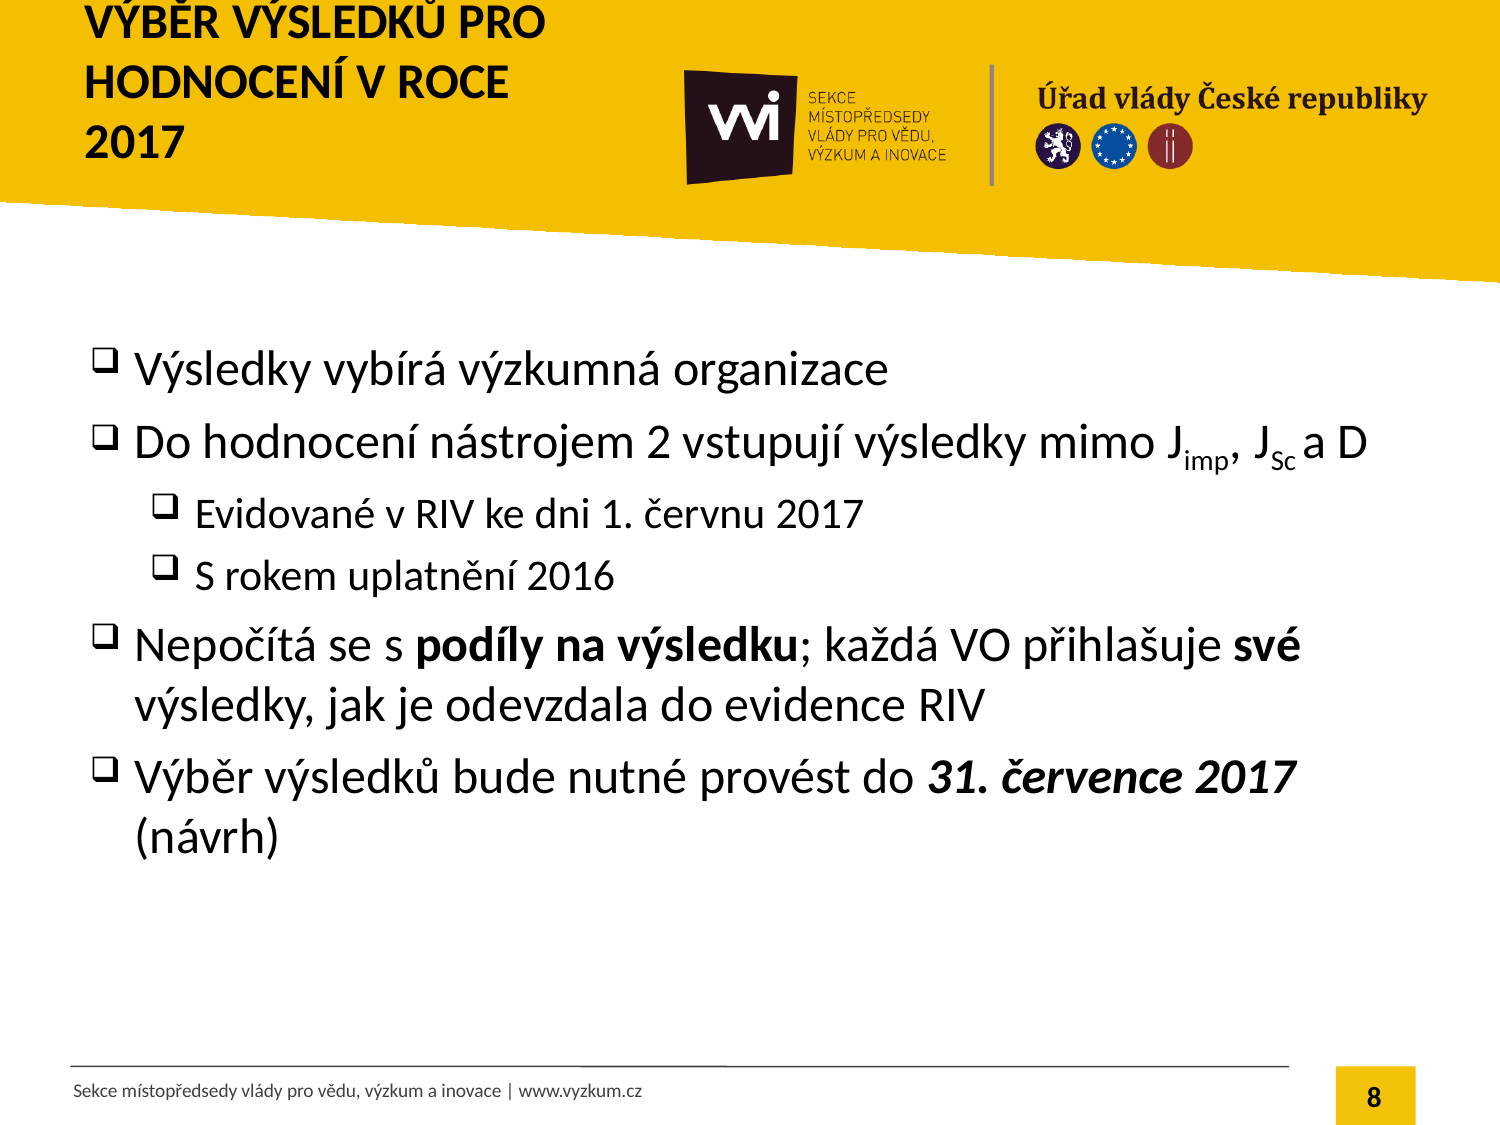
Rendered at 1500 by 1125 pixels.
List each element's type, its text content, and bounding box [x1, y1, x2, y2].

title Výběr výsledků pro hodnocení v roce 2017 [70, 93, 633, 176]
slide_number 8 [1324, 1066, 1425, 1125]
picture [0, 0, 1500, 284]
list Výsledky vybírá výzkumná organizace Do hodnocení nástrojem 2 vstupují výsledky mimo Jimp, JSc a D Evidované v RIV ke dni 1. červnu 2017 S rokem uplatnění 2016 Nepočítá se s podíly na výsledku; každá VO přihlašuje své výsledky, jak je odevzdala do evidence RIV Výběr výsledků bude nutné provést do 31. července 2017 (návrh) [75, 328, 1418, 985]
